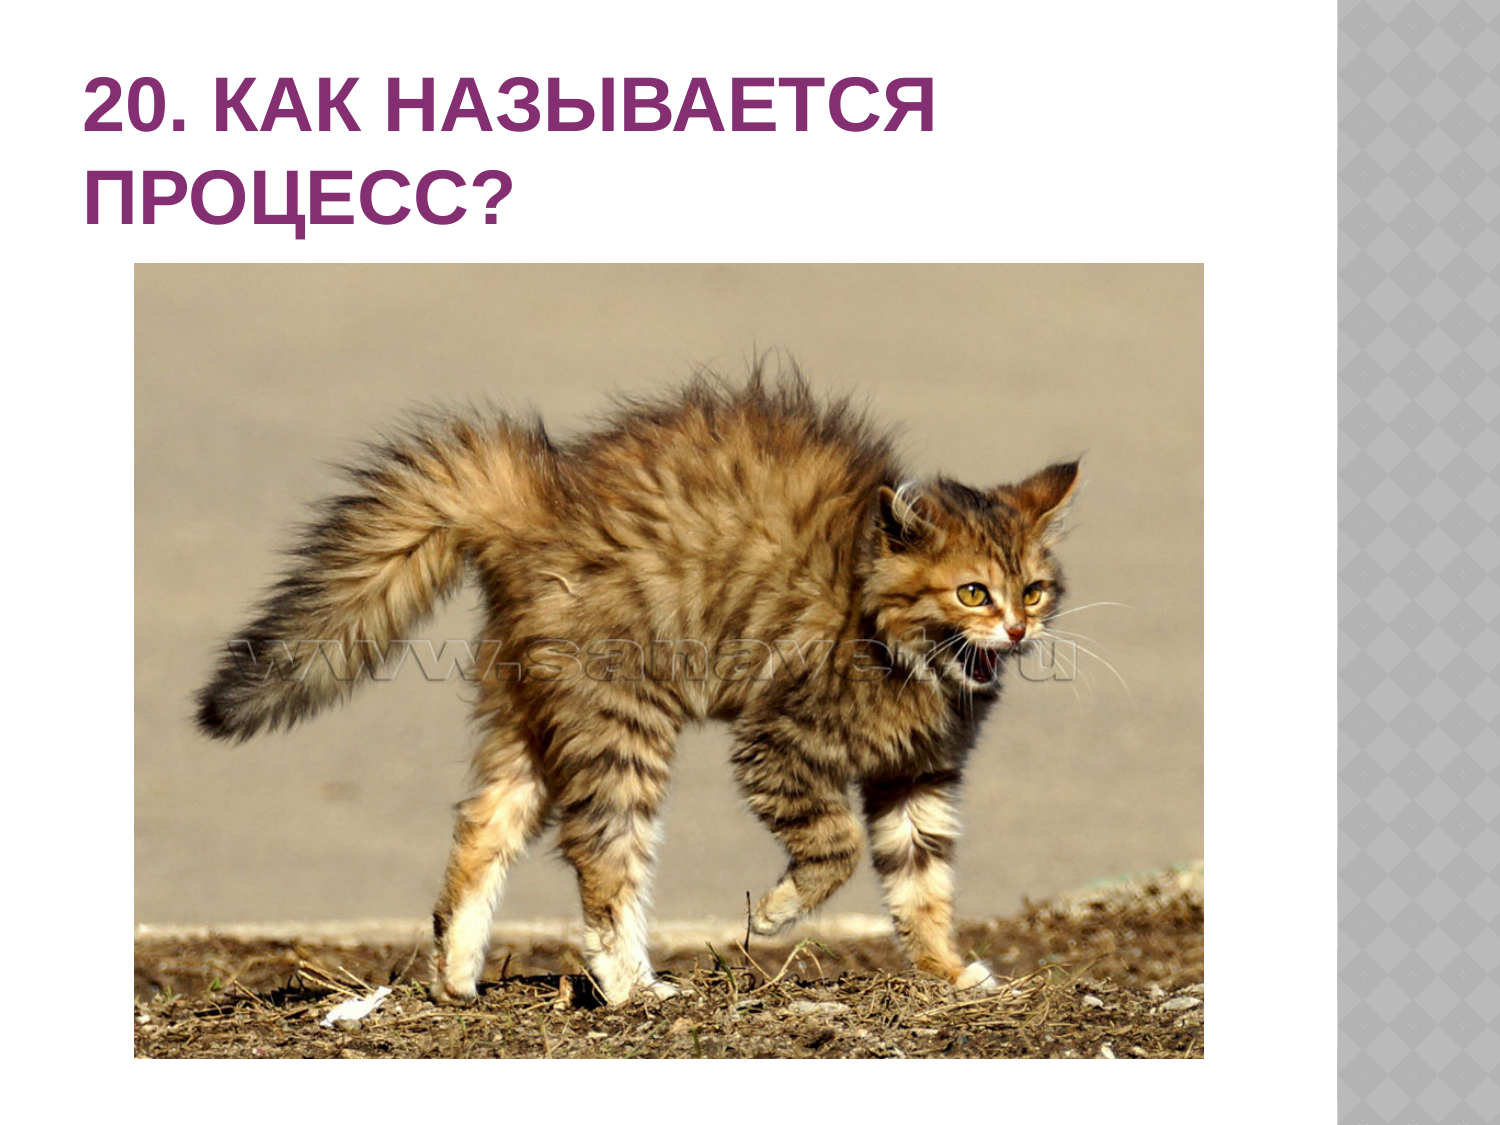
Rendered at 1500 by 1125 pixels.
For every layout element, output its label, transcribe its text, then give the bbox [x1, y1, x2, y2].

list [133, 263, 1204, 1060]
title 20. Как называется процесс? [75, 52, 1263, 240]
